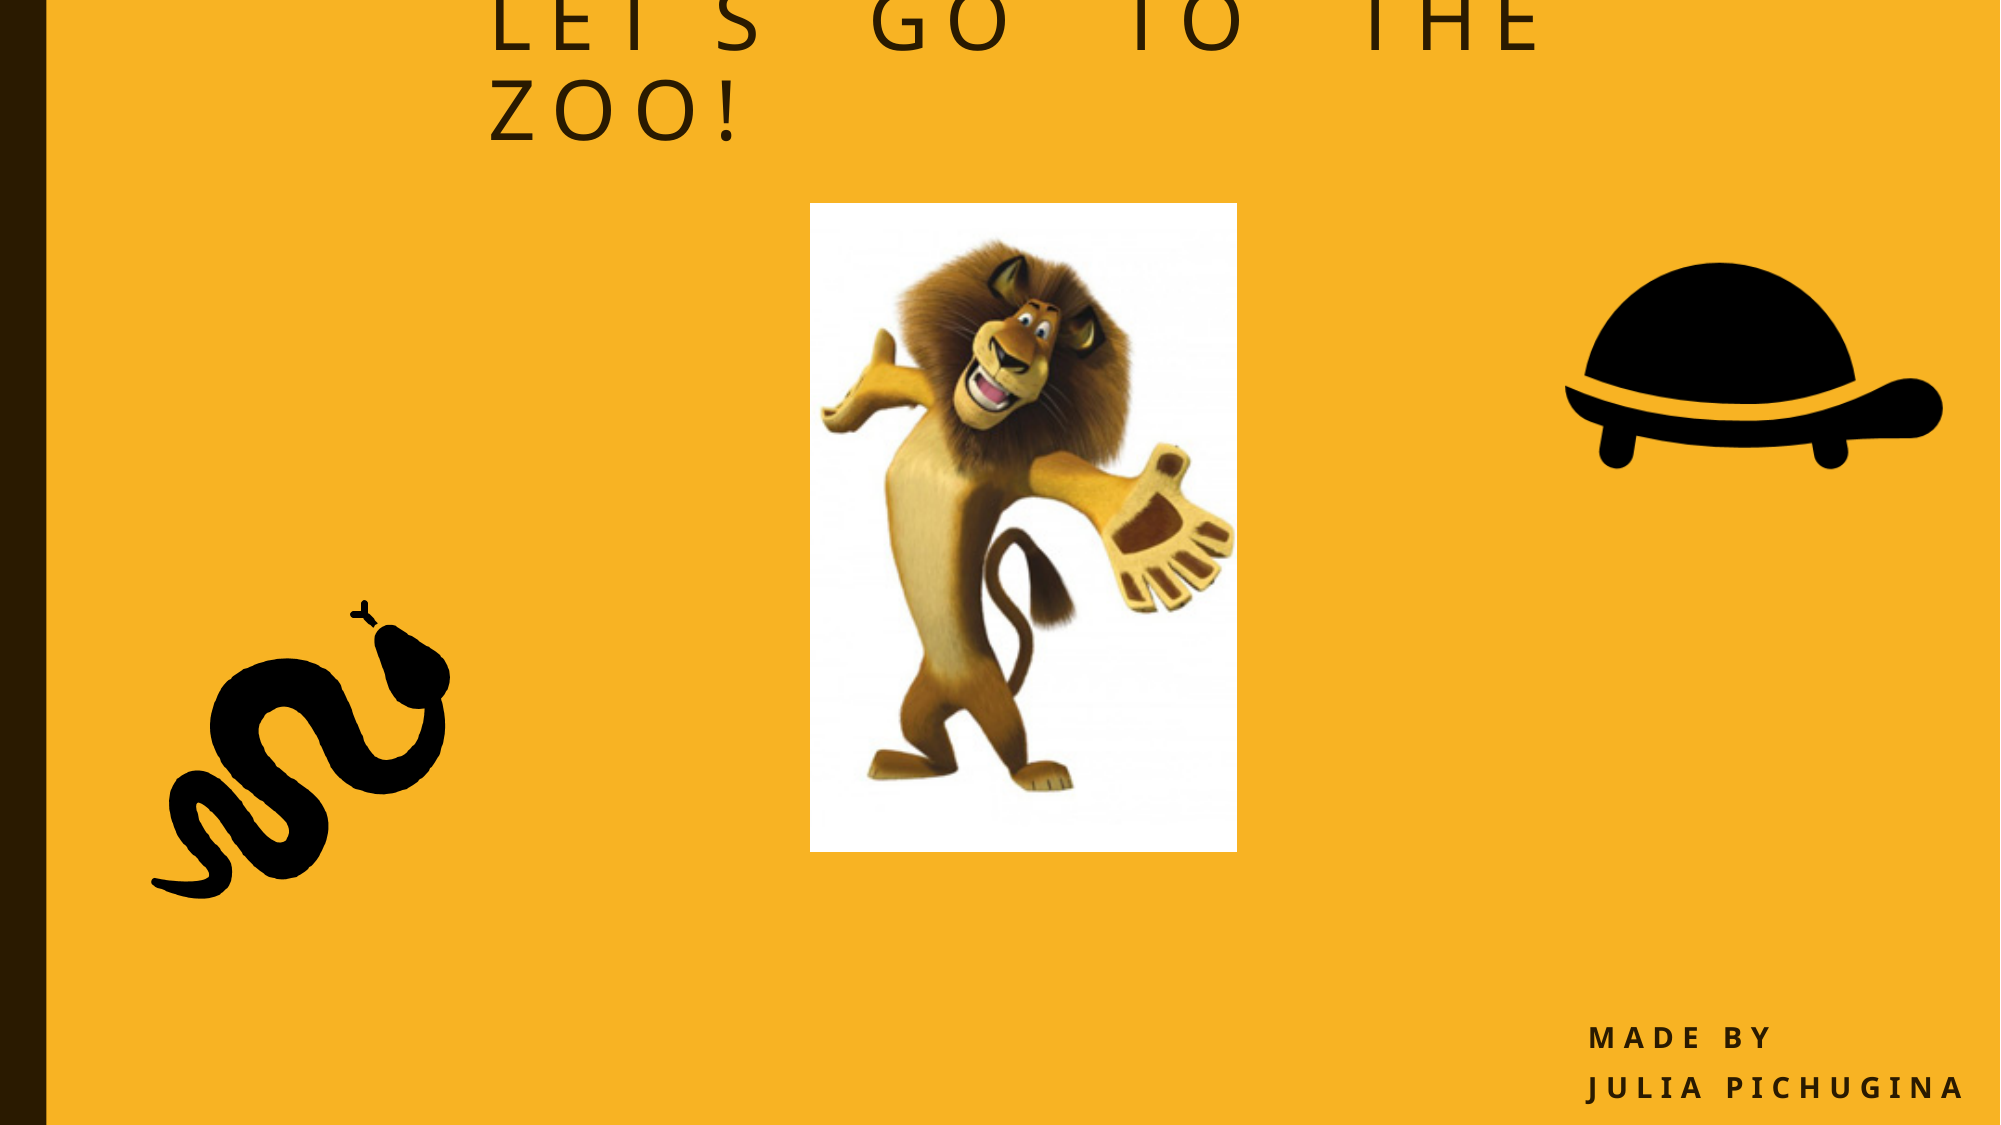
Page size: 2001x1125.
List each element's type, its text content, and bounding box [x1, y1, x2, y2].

title Let`s go to the zoo! [473, 7, 1573, 129]
picture [1548, 160, 1960, 571]
subtitle Made by Julia Pichugina [1572, 1011, 2000, 1118]
picture [121, 570, 474, 922]
picture [810, 202, 1237, 852]
